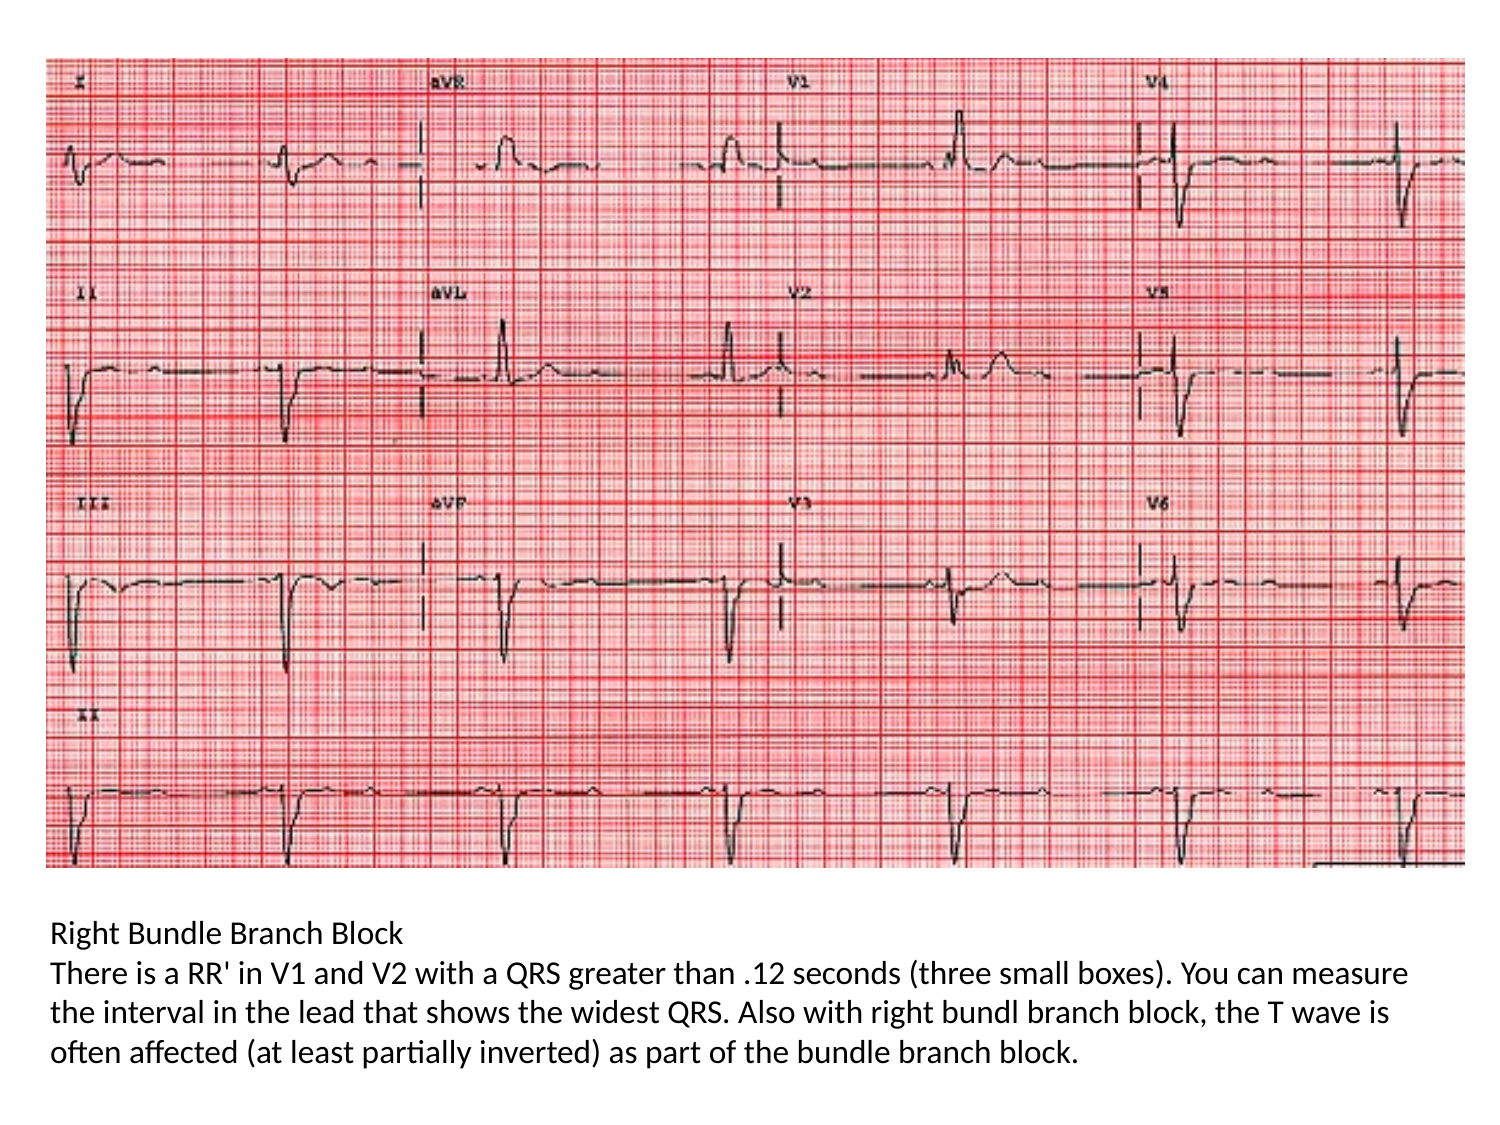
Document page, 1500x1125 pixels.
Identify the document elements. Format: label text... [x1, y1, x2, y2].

text_box Right Bundle Branch Block There is a RR' in V1 and V2 with a QRS greater than .12 seconds (three small boxes). You can measure the interval in the lead that shows the widest QRS. Also with right bundl branch block, the T wave is often affected (at least partially inverted) as part of the bundle branch block. [35, 903, 1442, 1078]
picture [46, 58, 1466, 868]
